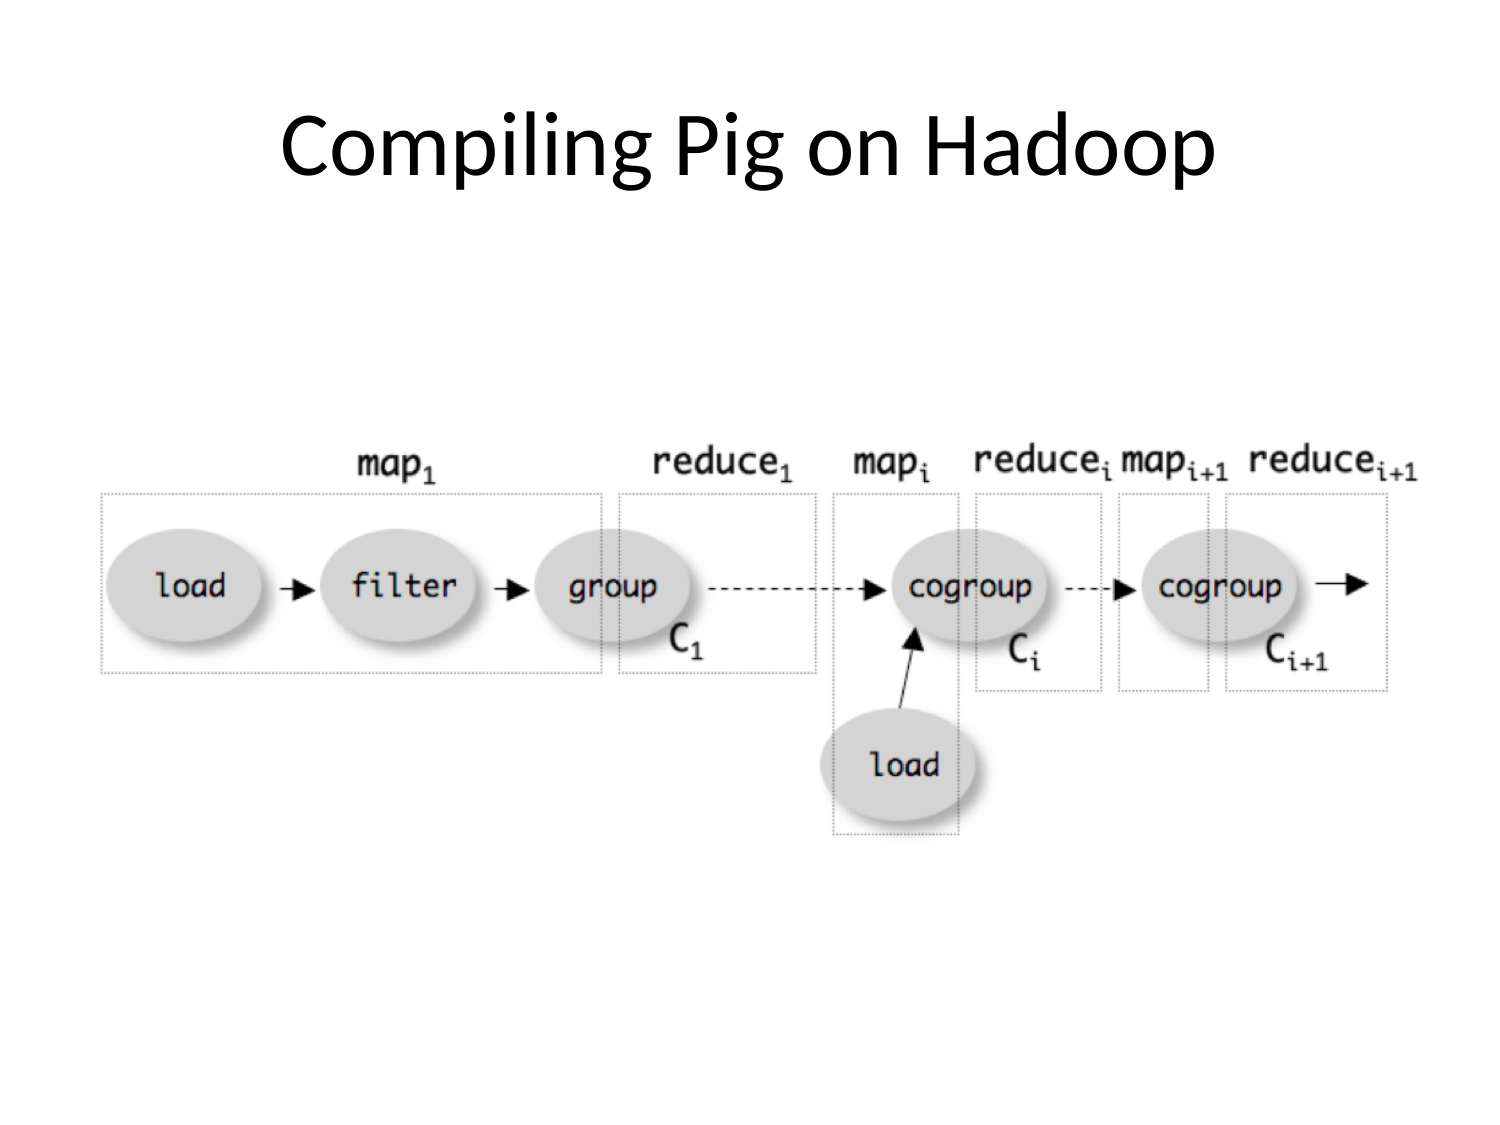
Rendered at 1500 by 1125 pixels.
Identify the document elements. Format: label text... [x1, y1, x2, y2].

title Compiling Pig on Hadoop [75, 45, 1425, 233]
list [74, 262, 1426, 1006]
